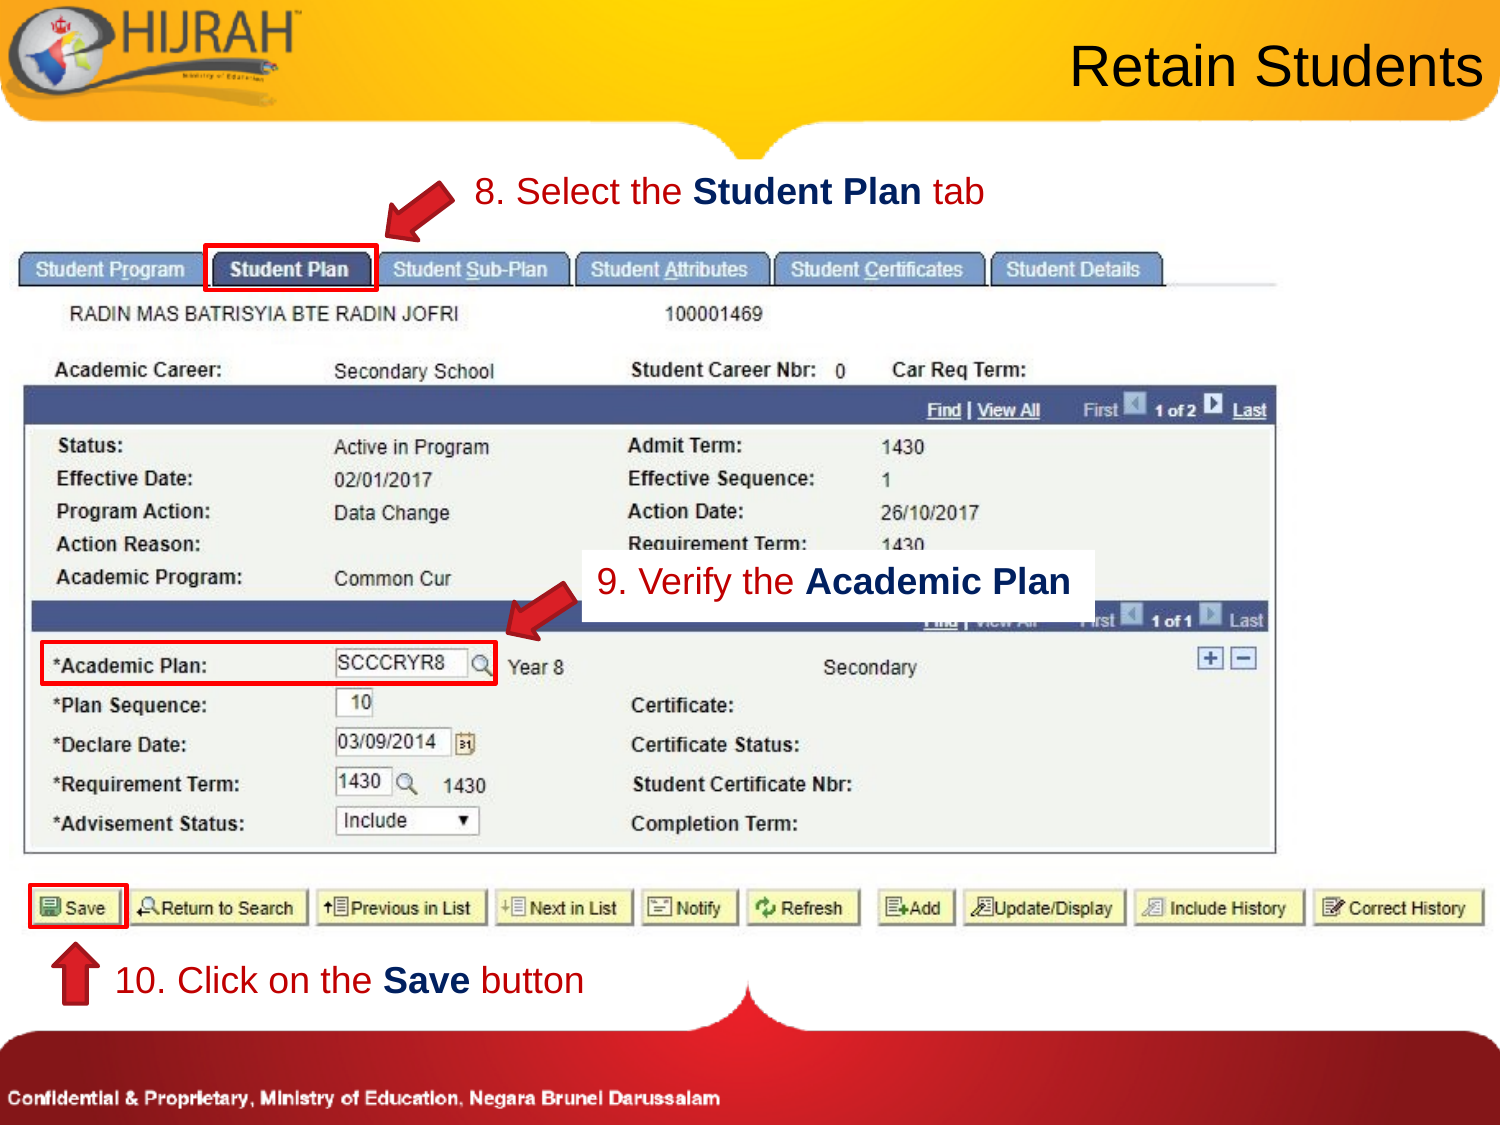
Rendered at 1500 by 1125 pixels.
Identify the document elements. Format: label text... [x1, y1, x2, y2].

text_box 8. Select the Student Plan tab [459, 159, 1008, 229]
text_box [51, 946, 101, 1006]
text_box 10. Click on the Save button [99, 948, 620, 1014]
title Retain Students [247, 0, 1500, 126]
text_box [384, 180, 455, 238]
picture [0, 0, 1500, 1125]
